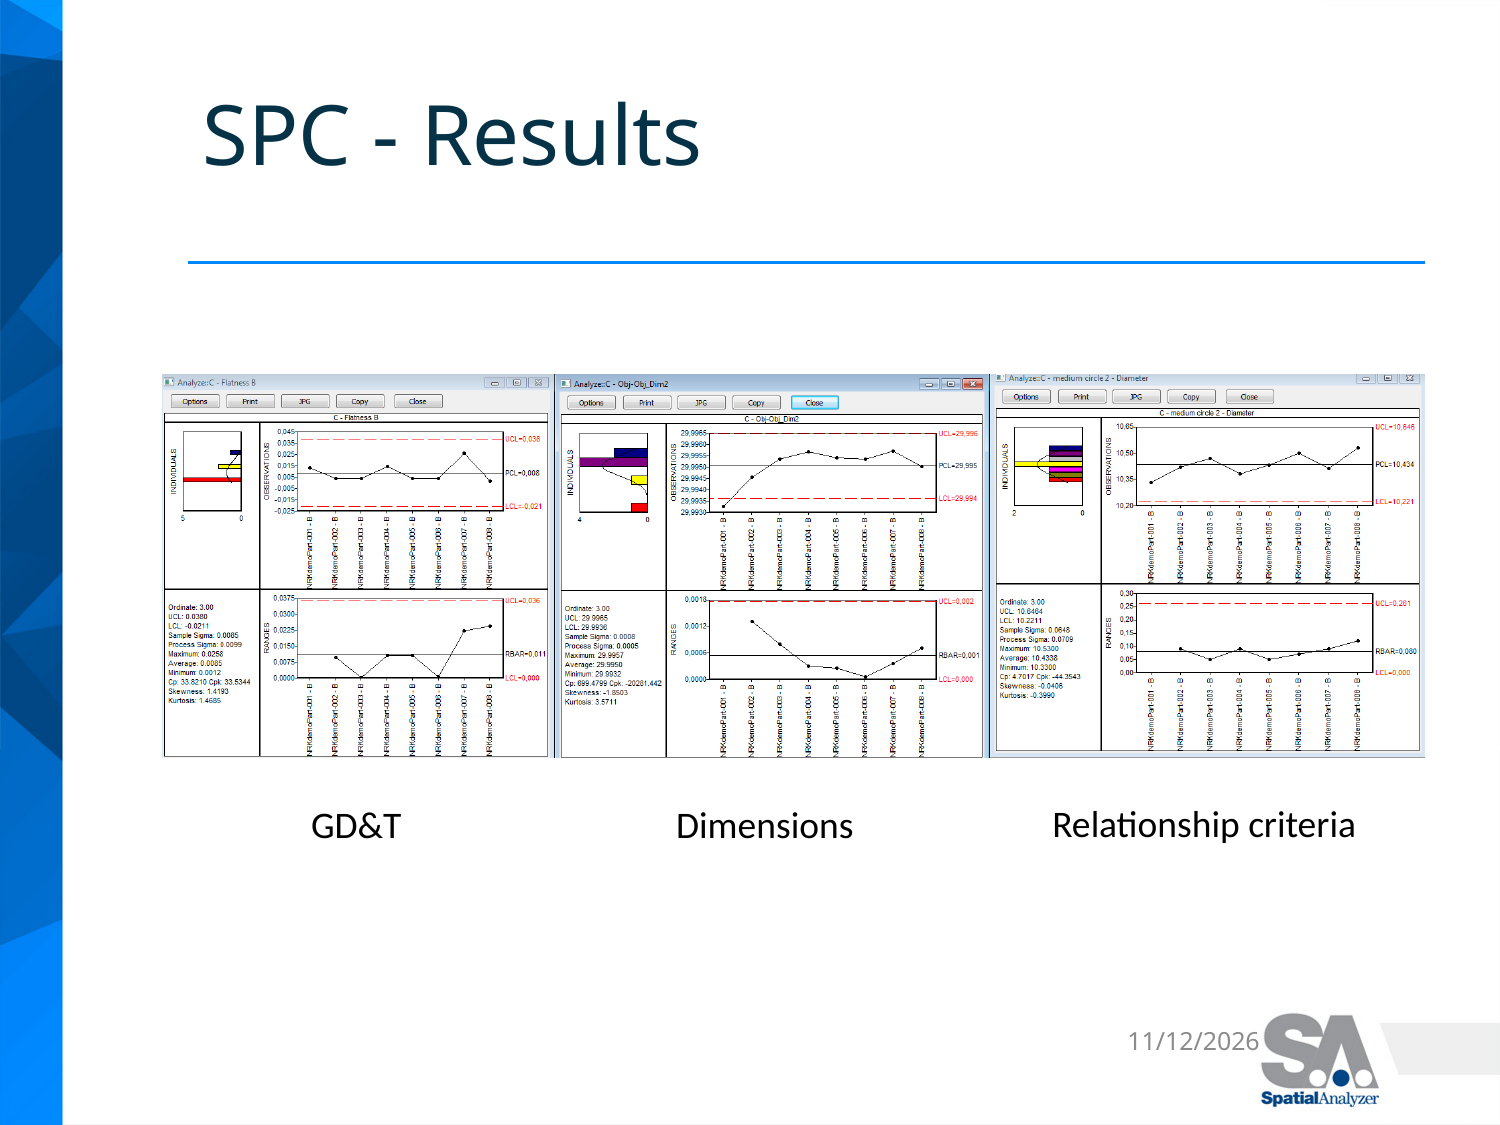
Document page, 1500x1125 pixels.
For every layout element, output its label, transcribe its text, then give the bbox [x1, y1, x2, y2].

text_box Dimensions [546, 793, 984, 854]
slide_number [1112, 1012, 1275, 1073]
title SPC - Results [187, 45, 1425, 233]
picture [0, 0, 1500, 1125]
text_box Relationship criteria [983, 792, 1425, 853]
text_box GD&T [162, 793, 546, 854]
